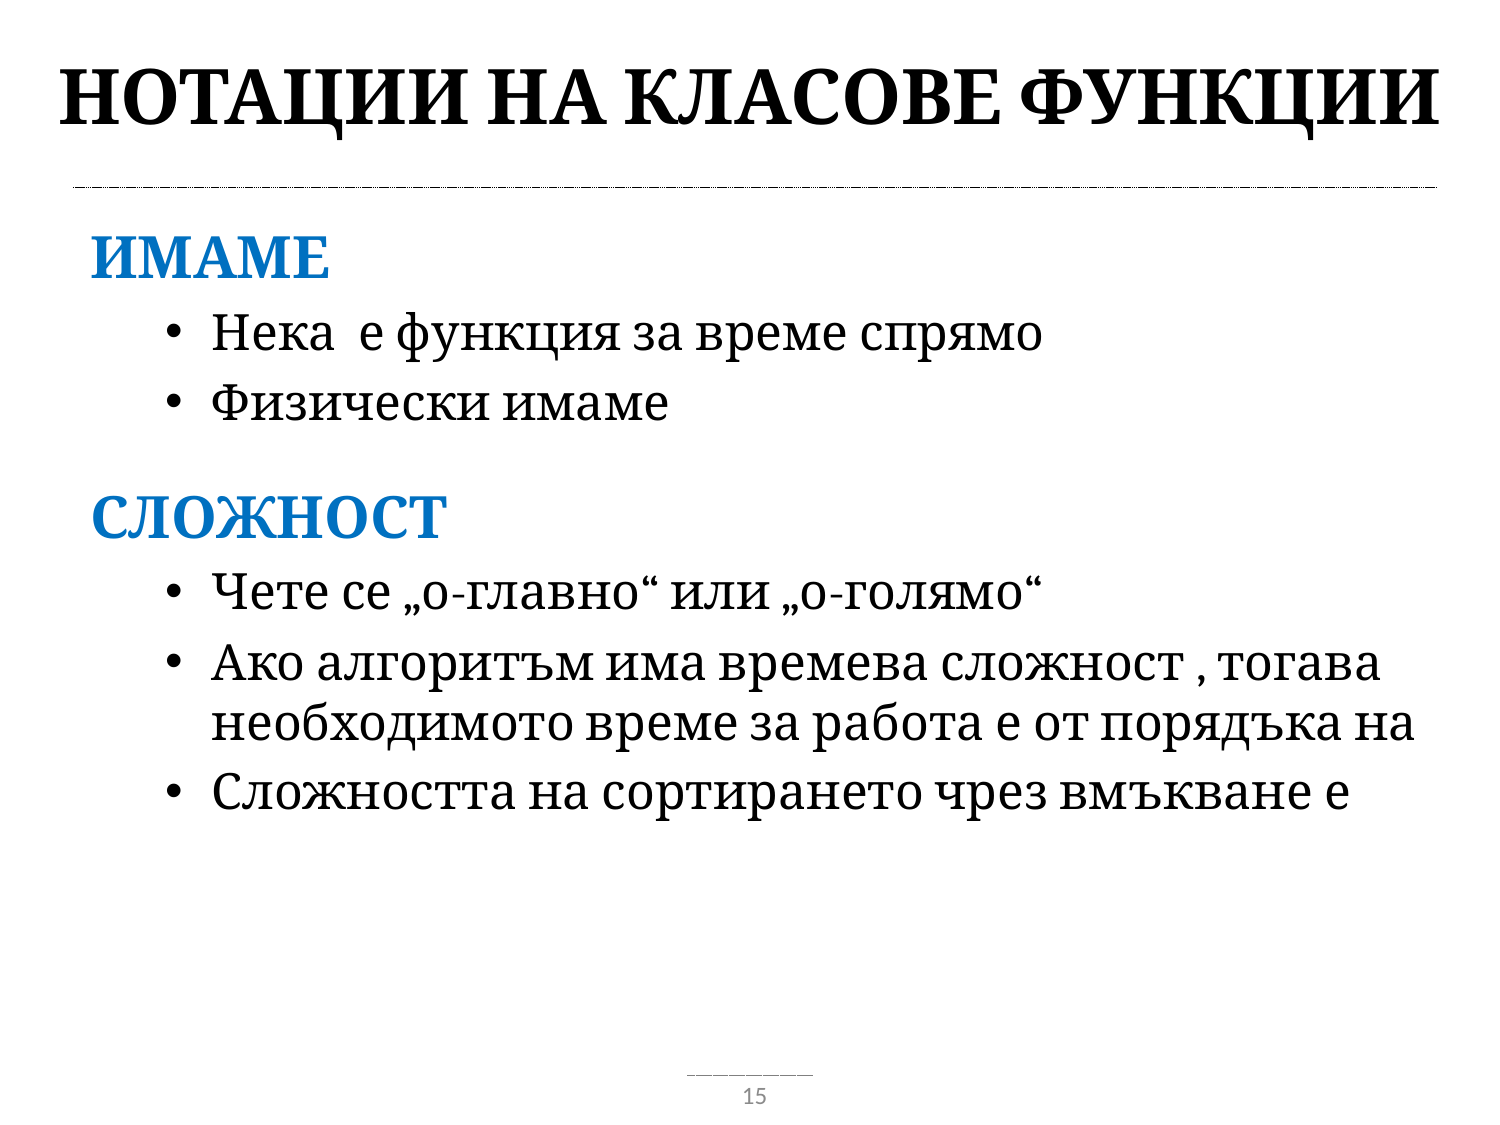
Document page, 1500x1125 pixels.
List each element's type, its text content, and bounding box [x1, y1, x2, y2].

slide_number 15 [579, 1065, 930, 1125]
title Нотации на класове функции [0, 0, 1500, 188]
